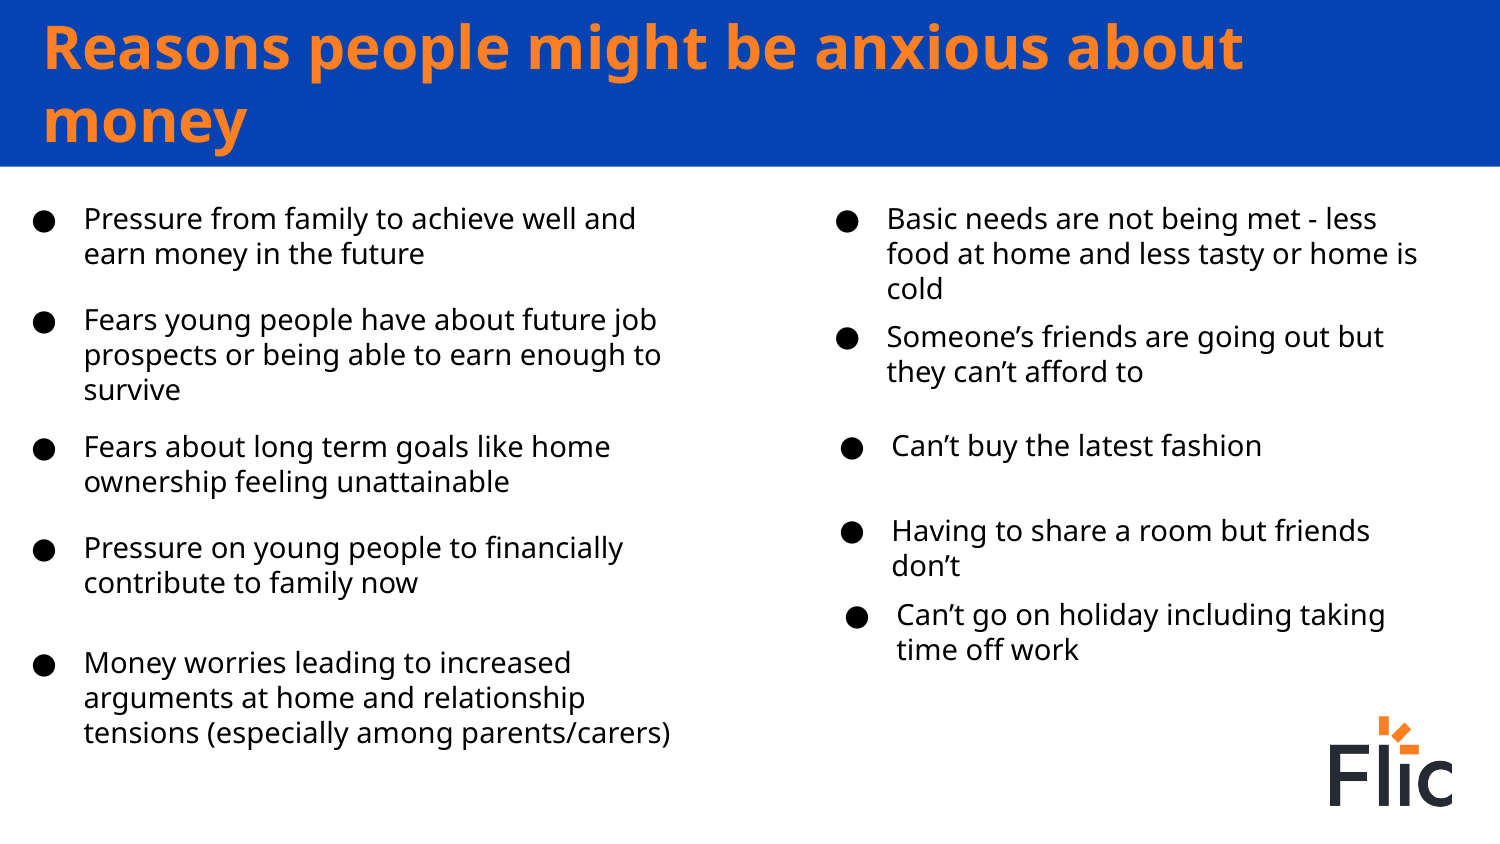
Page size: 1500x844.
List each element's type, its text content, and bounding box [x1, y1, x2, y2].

picture [1330, 716, 1452, 807]
text_box Pressure from family to achieve well and earn money in the future [0, 185, 692, 286]
text_box Basic needs are not being met - less food at home and less tasty or home is cold [796, 185, 1440, 303]
text_box Can’t go on holiday including taking time off work [806, 581, 1424, 682]
text_box Pressure on young people to financially contribute to family now [0, 514, 692, 615]
text_box Having to share a room but friends don’t [801, 496, 1426, 597]
text_box Fears about long term goals like home ownership feeling unattainable [0, 422, 692, 514]
text_box Fears young people have about future job prospects or being able to earn enough to survive [0, 286, 692, 422]
text_box Someone’s friends are going out but they can’t afford to [796, 303, 1440, 403]
title Reasons people might be anxious about money [27, 39, 1357, 125]
text_box Money worries leading to increased arguments at home and relationship tensions (especially among parents/carers) [0, 629, 692, 765]
text_box Can’t buy the latest fashion [801, 412, 1435, 478]
